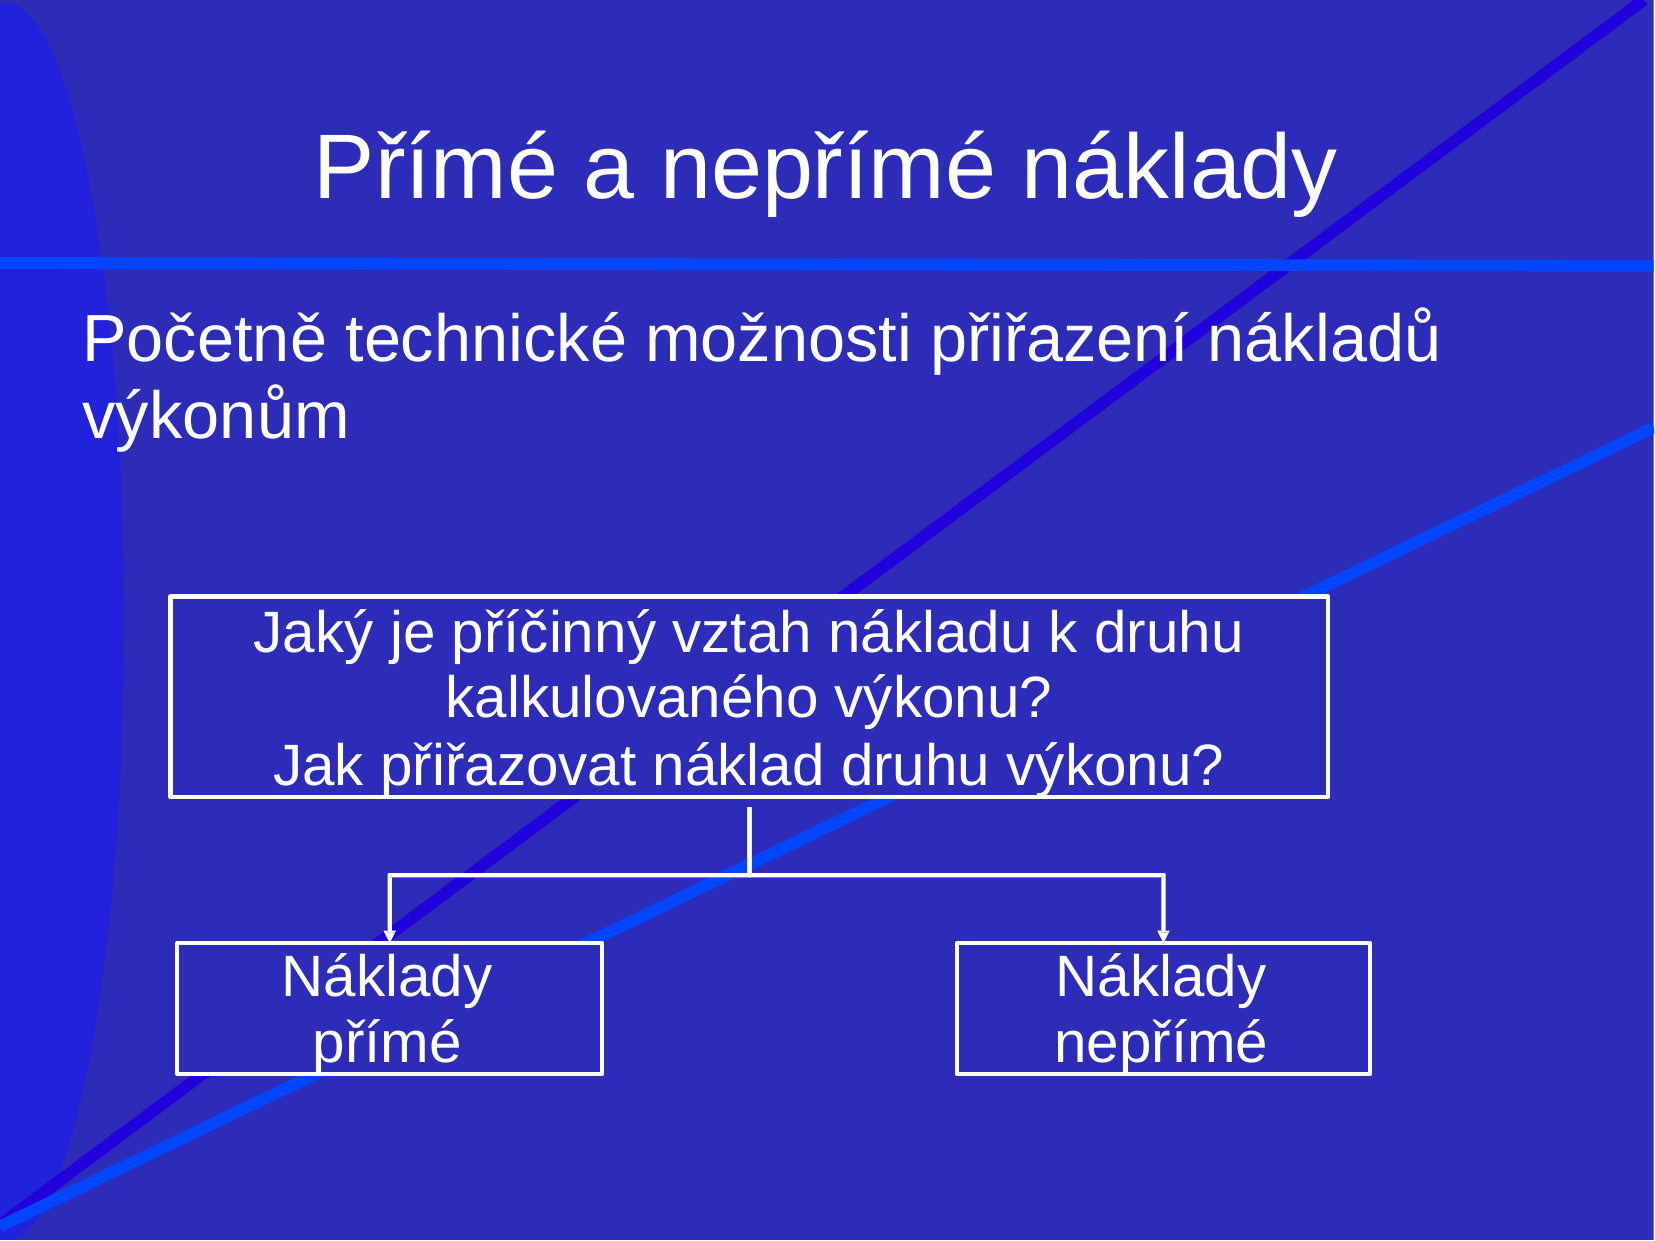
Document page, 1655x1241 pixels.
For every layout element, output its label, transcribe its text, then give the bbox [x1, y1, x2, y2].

text_box [747, 807, 1170, 944]
text_box Jaký je příčinný vztah nákladu k druhu kalkulovaného výkonu? Jak přiřazovat náklad druhu výkonu? [170, 596, 1329, 798]
text_box Náklady přímé [177, 943, 603, 1074]
title Přímé a nepřímé náklady [80, 69, 1574, 314]
text_box Náklady nepřímé [956, 943, 1371, 1074]
text_box [383, 873, 747, 944]
text_box Početně technické možnosti přiřazení nákladů výkonům [80, 297, 1443, 452]
